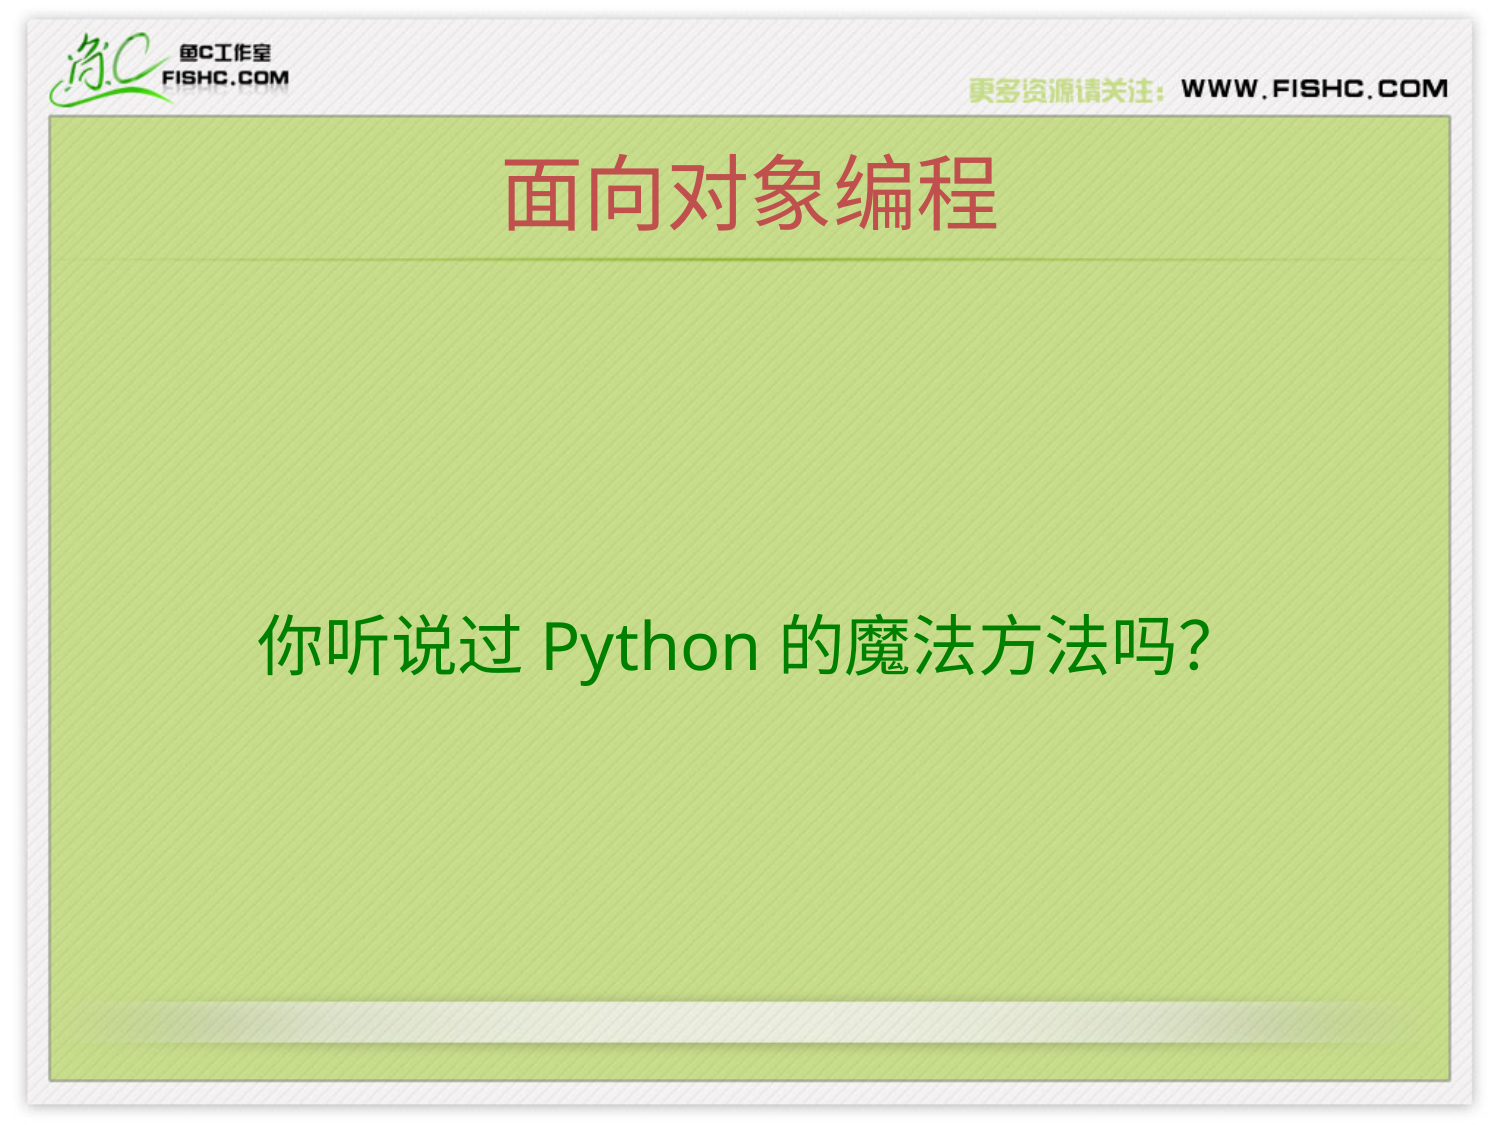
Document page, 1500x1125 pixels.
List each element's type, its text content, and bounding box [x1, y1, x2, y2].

picture [0, 0, 1500, 1125]
list 你听说过Python的魔法方法吗？ [76, 272, 1427, 1016]
title 面向对象编程 [75, 113, 1425, 268]
